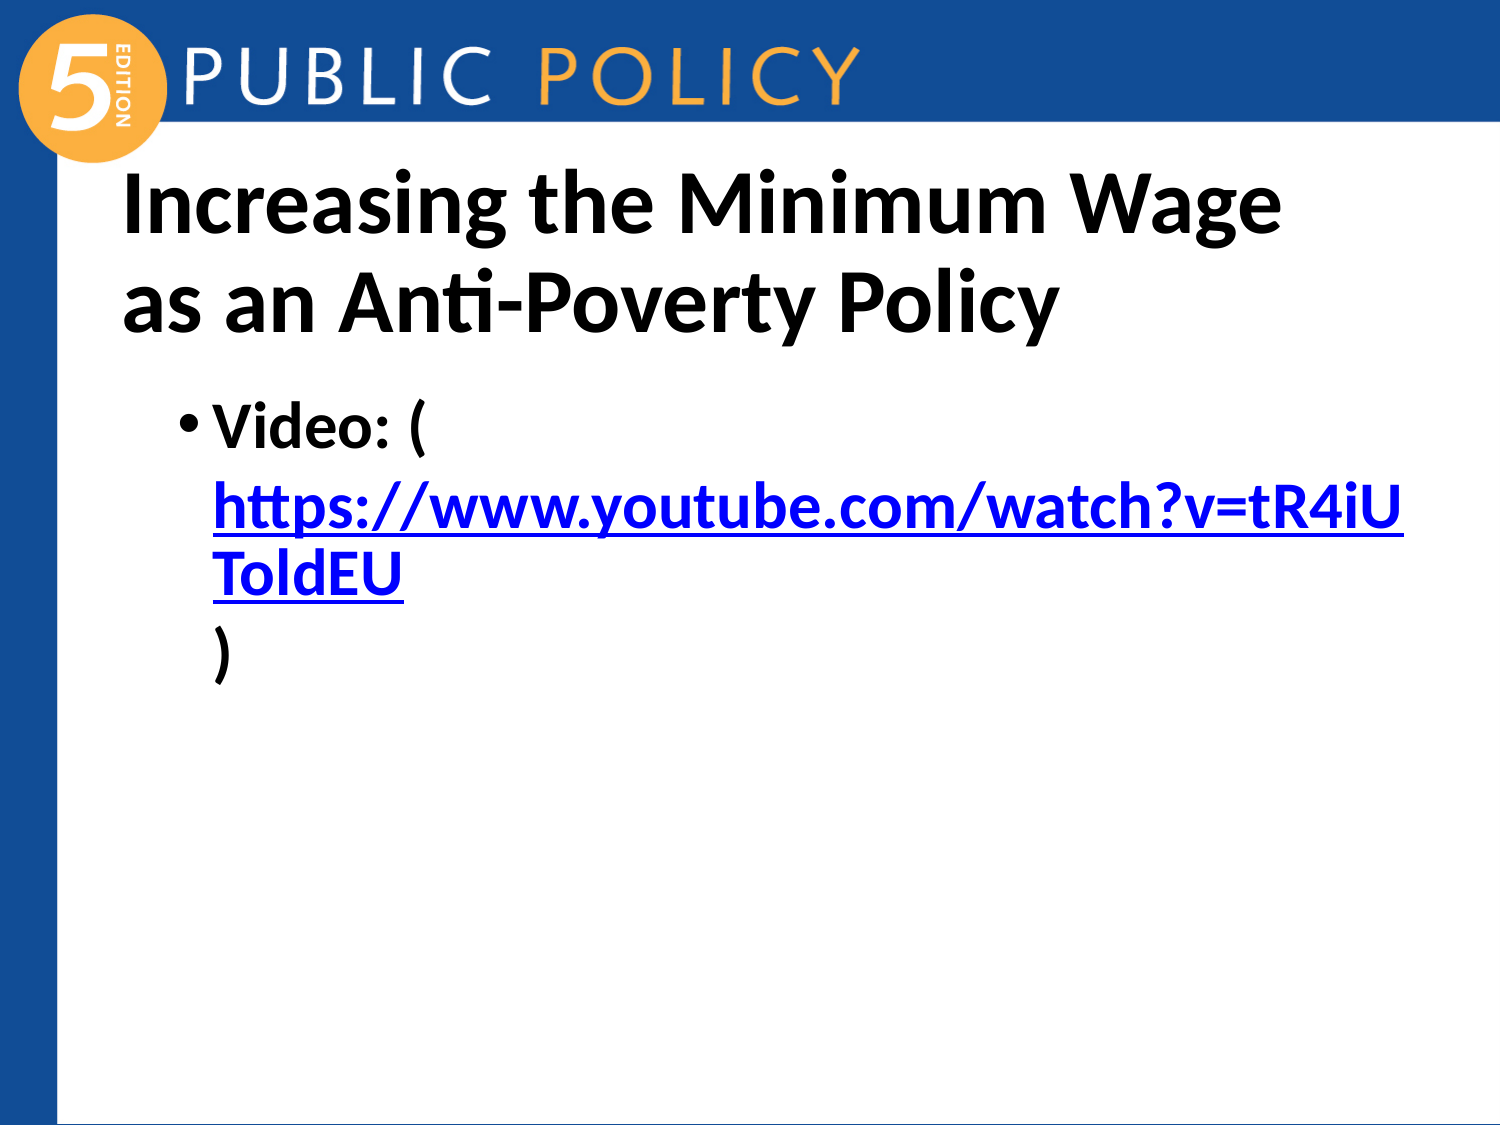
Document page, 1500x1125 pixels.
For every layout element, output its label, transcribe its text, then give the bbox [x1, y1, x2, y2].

title Increasing the Minimum Wage as an Anti-Poverty Policy [106, 145, 1400, 363]
text_box Video: (https://www.youtube.com/watch?v=tR4iUToldEU) [162, 374, 1438, 630]
picture [0, 0, 1500, 1125]
